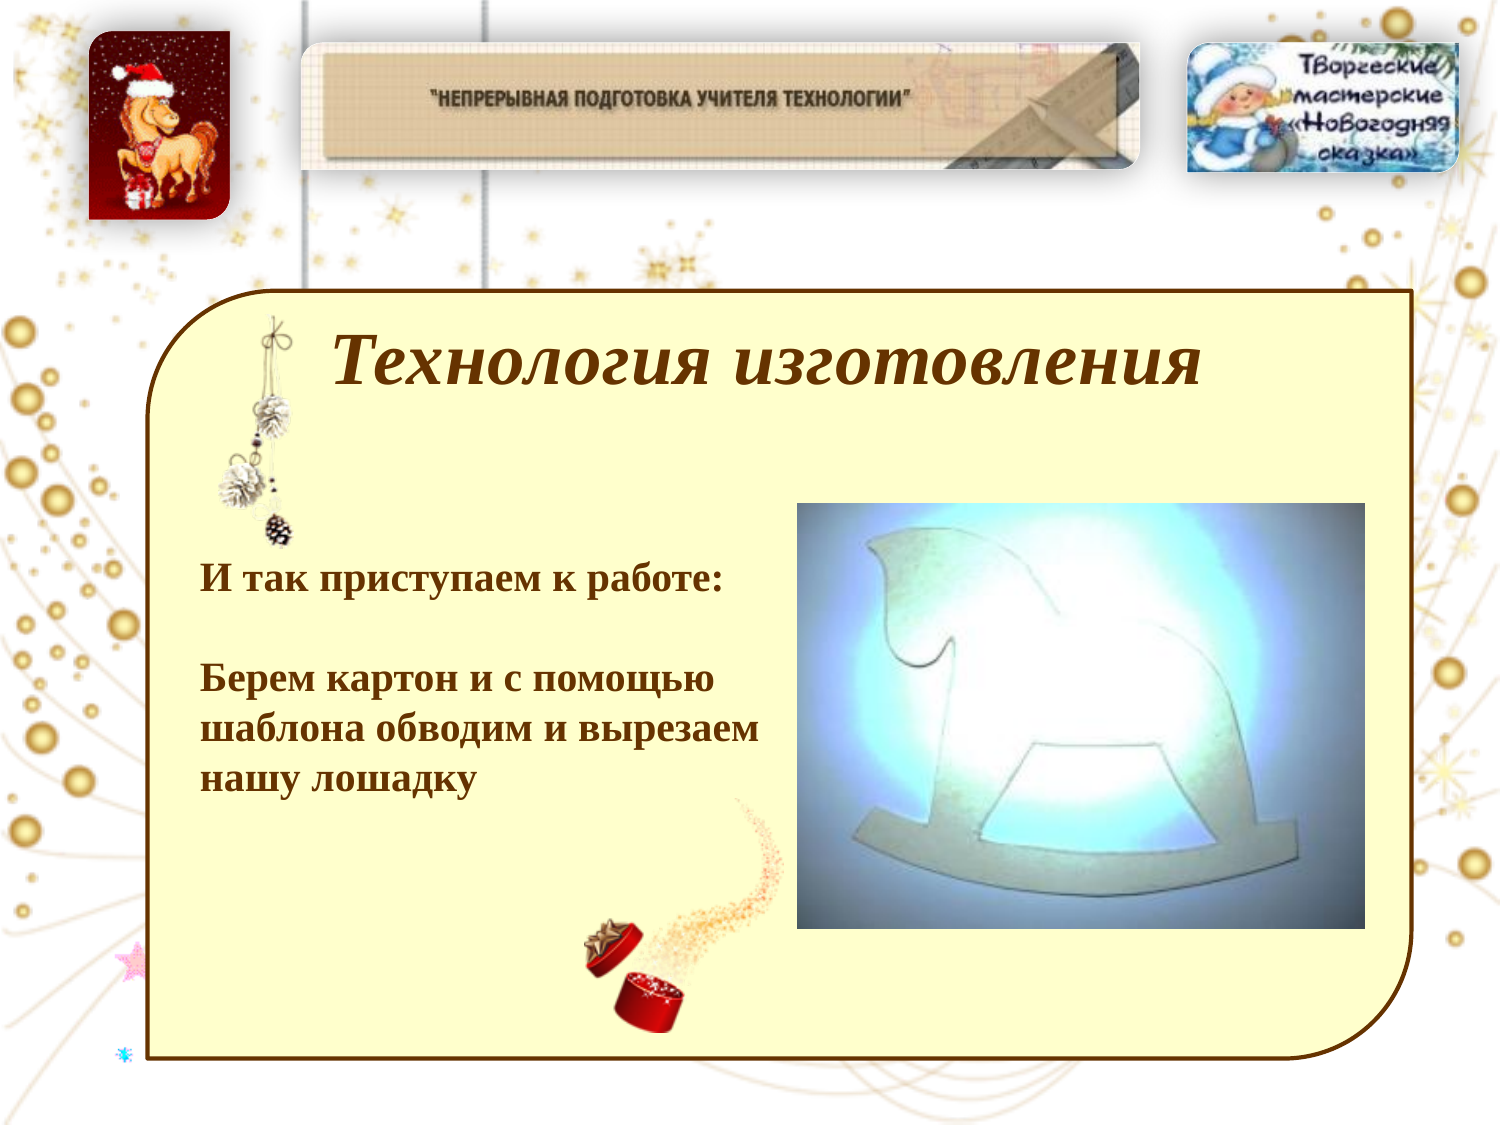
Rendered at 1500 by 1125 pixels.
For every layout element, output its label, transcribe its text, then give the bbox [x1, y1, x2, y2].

text_box Технология изготовления [314, 302, 1220, 408]
picture [0, 0, 1500, 1125]
text_box И так приступаем к работе: Берем картон и с помощью шаблона обводим и вырезаем нашу лошадку [145, 288, 1414, 1061]
